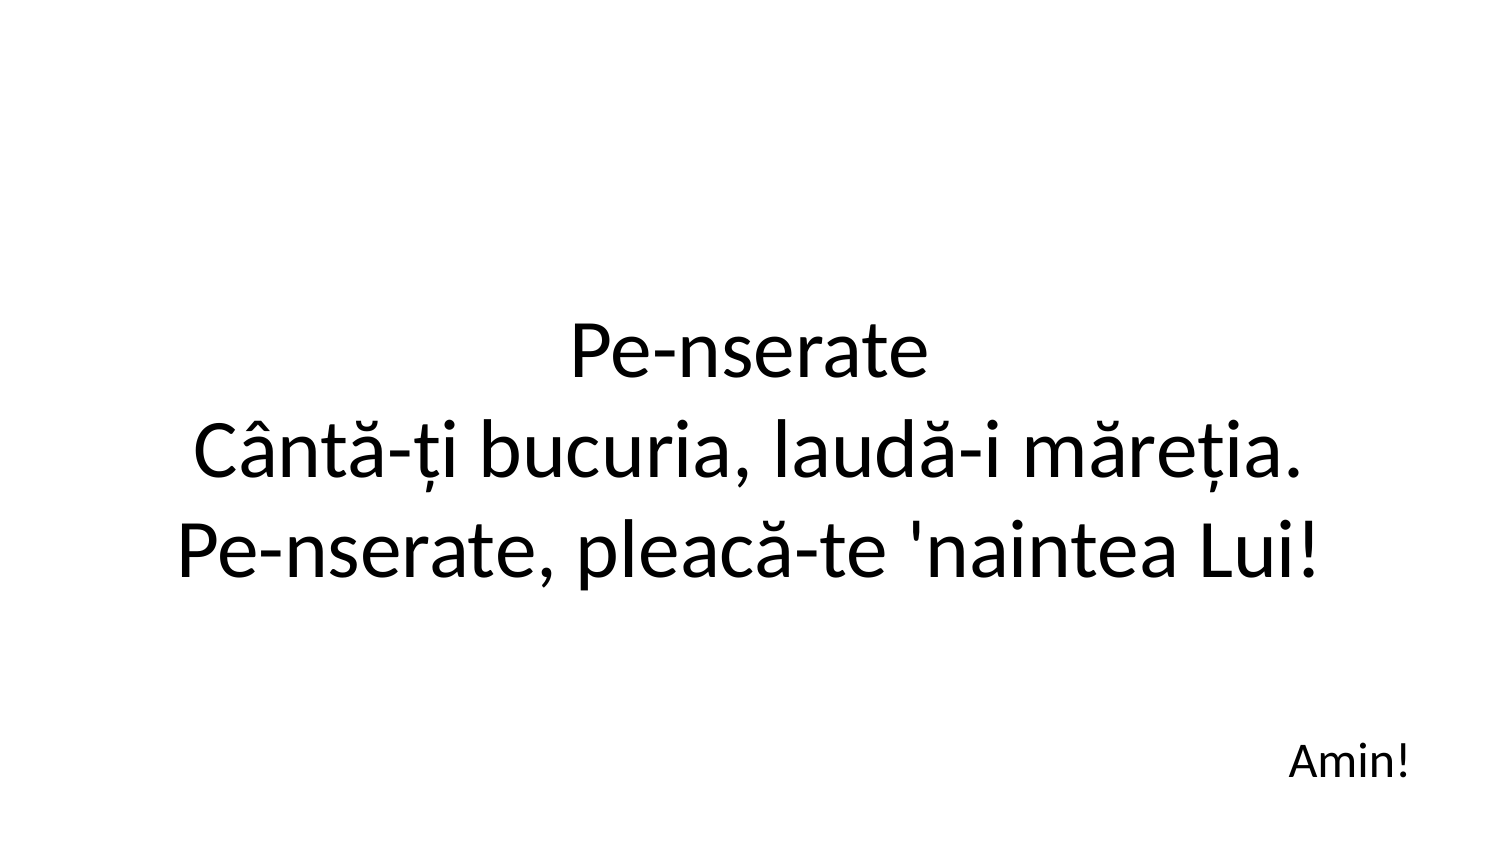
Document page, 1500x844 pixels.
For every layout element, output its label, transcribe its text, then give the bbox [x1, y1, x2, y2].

text_box Amin! [1273, 674, 1427, 795]
text_box Pe-nserate Cântă-ți bucuria, laudă-i măreția. Pe-nserate, pleacă-te 'naintea Lui! [161, 242, 1339, 602]
